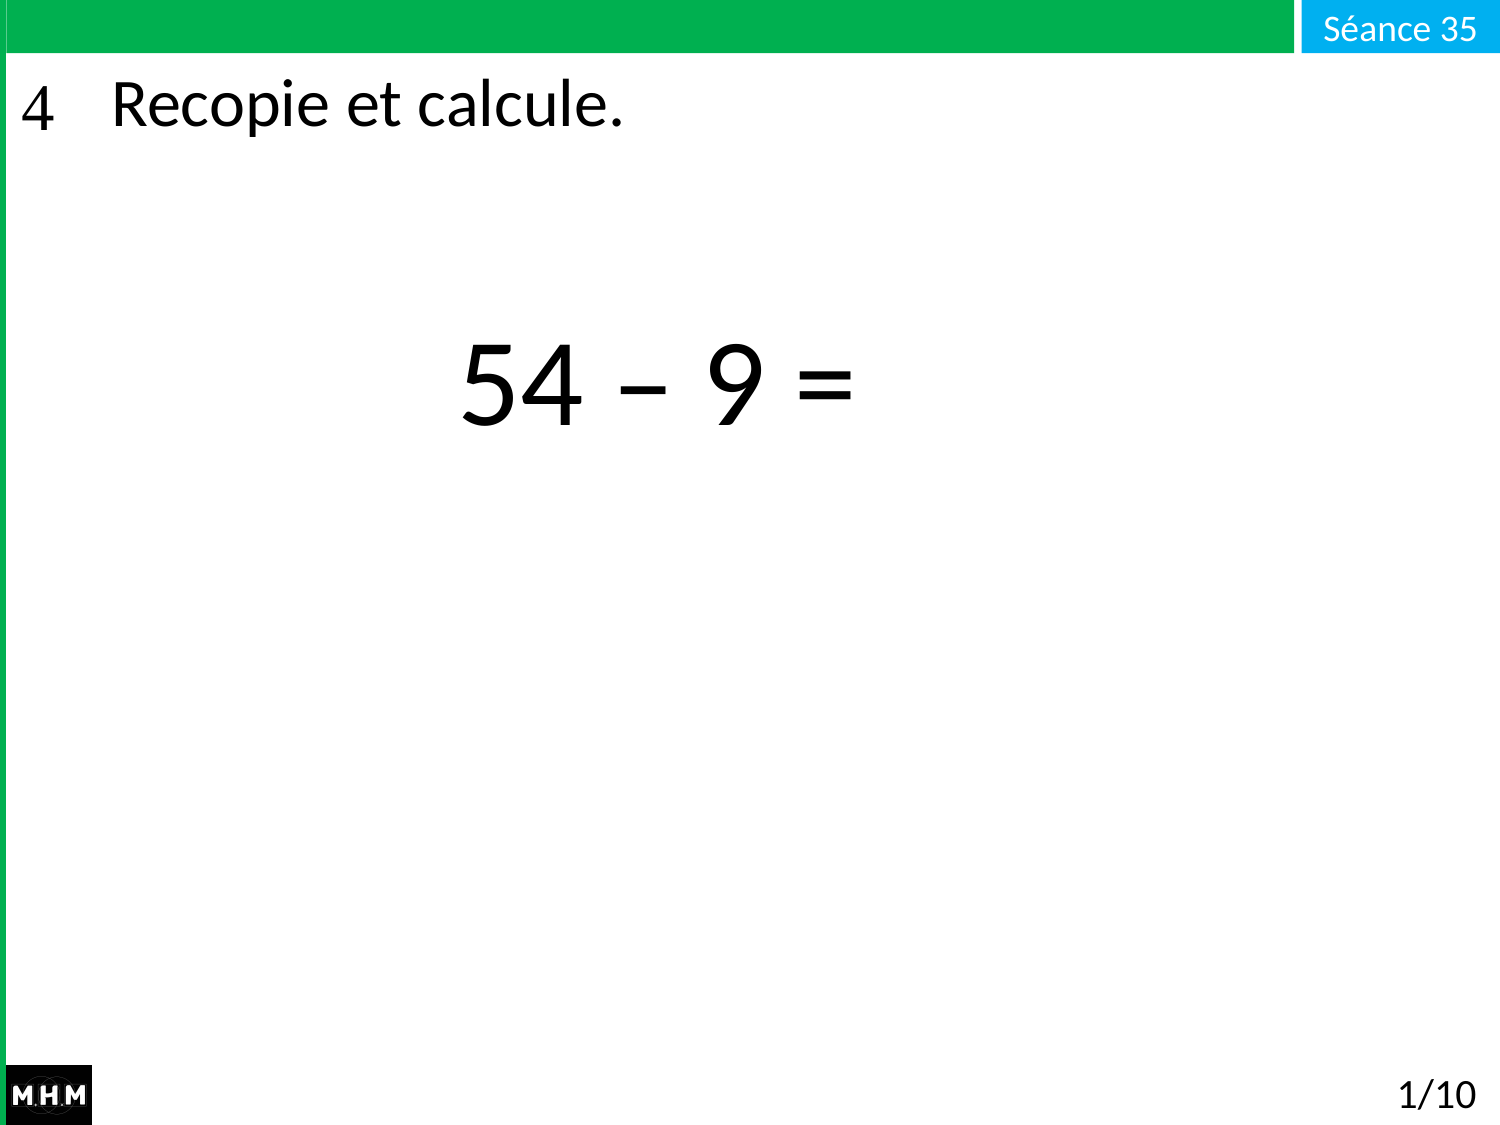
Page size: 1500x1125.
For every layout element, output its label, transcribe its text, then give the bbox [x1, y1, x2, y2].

list 1/10 [1373, 1064, 1500, 1125]
title Recopie et calcule. [96, 60, 1391, 150]
text_box 54 – 9 = [442, 292, 1243, 458]
picture [6, 1065, 92, 1125]
